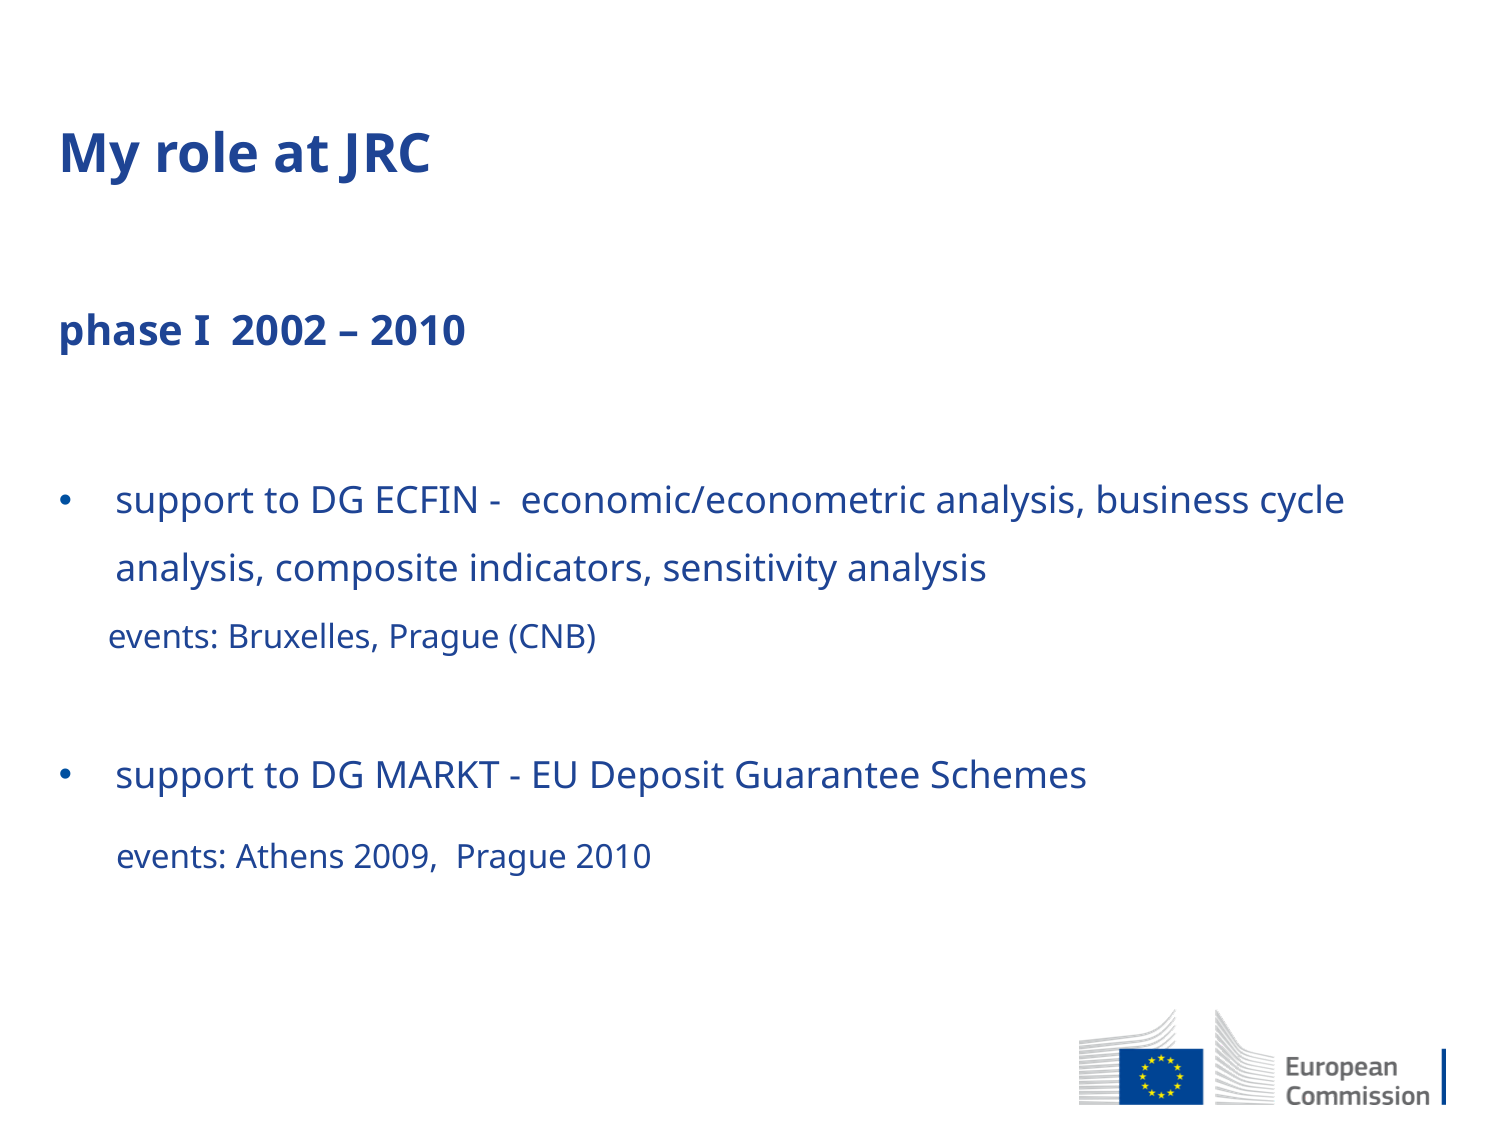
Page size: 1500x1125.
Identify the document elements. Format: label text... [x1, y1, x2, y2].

title My role at JRC [0, 0, 1500, 172]
list phase I 2002 – 2010 support to DG ECFIN - economic/econometric analysis, business cycle analysis, composite indicators, sensitivity analysis events: Bruxelles, Prague (CNB) support to DG MARKT - EU Deposit Guarantee Schemes events: Athens 2009, Prague 2010 [0, 172, 1500, 1125]
